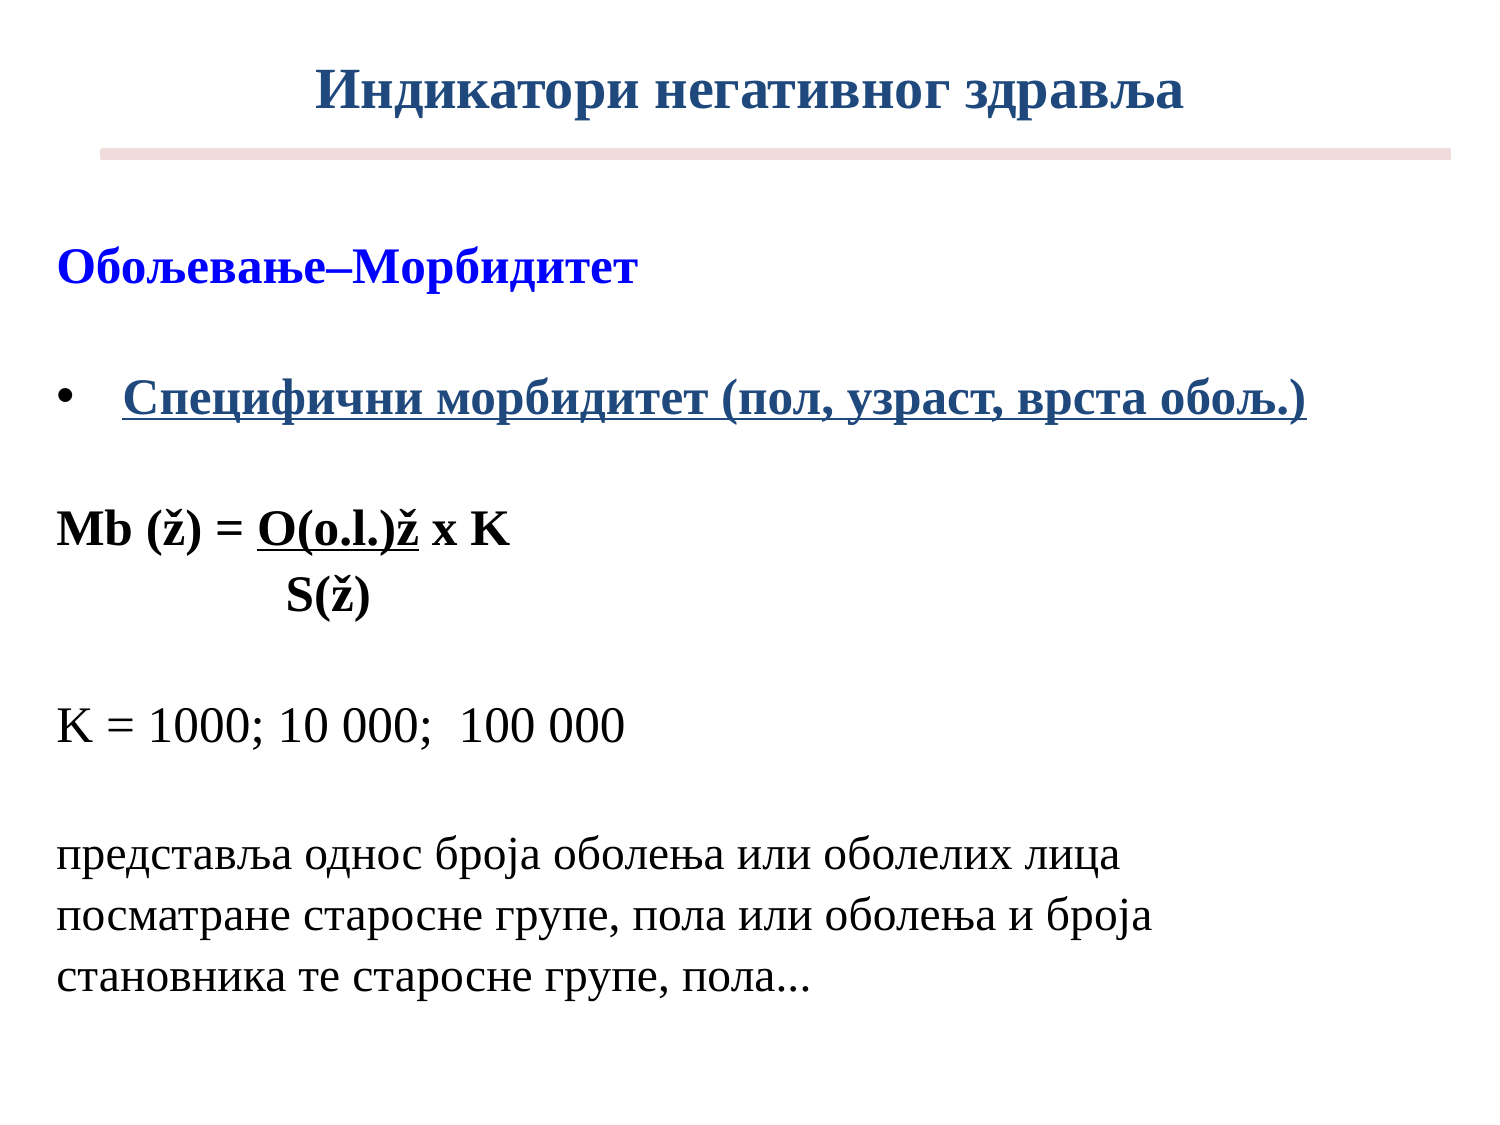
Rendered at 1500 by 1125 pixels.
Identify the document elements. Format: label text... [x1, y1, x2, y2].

title Индикатори негативног здравља [75, 45, 1425, 126]
list Oбољевање–Moрбидитет Специфични морбидитет (пол, узраст, врста обољ.) Mb (ž) = O(o.l.)ž x K S(ž) K = 1000; 10 000; 100 000 представља однос броја оболења или оболелих лица посматране старосне групе, пола или оболења и броја становника те старосне групе, пола... [41, 231, 1447, 1010]
picture [100, 148, 1451, 161]
